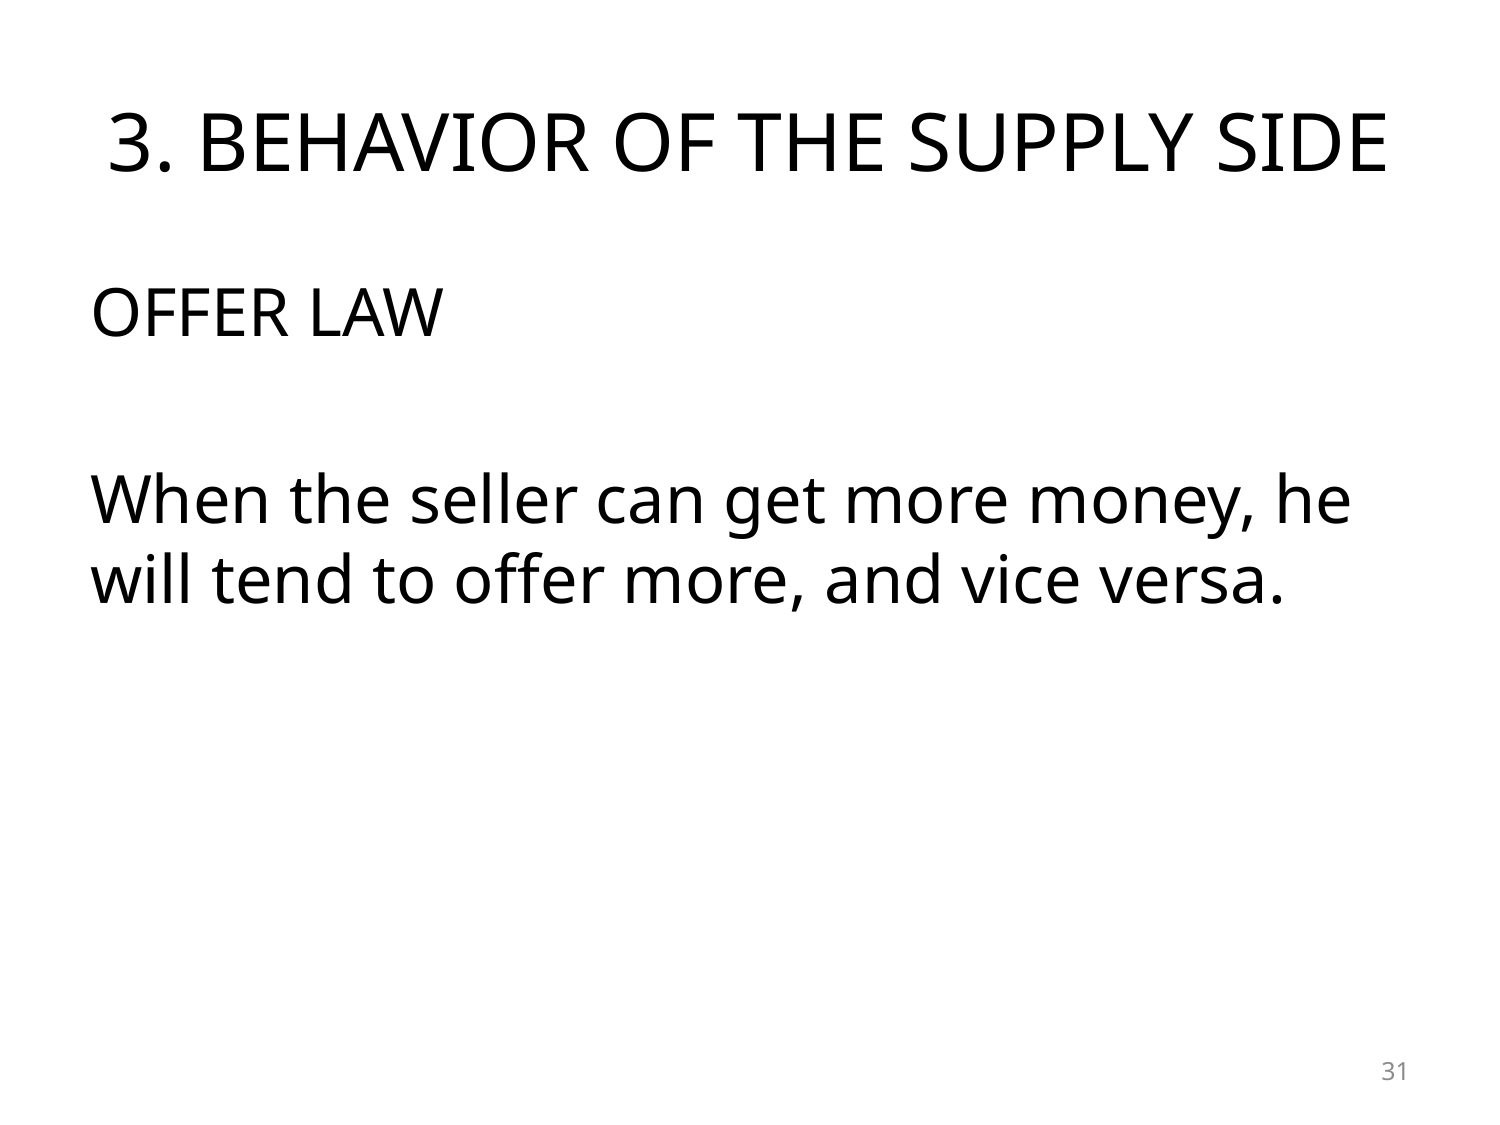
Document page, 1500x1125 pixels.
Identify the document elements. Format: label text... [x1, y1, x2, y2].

slide_number 31 [1074, 1042, 1425, 1103]
list OFFER LAW When the seller can get more money, he will tend to offer more, and vice versa. [75, 262, 1425, 1005]
title 3. BEHAVIOR OF THE SUPPLY SIDE [75, 45, 1425, 233]
